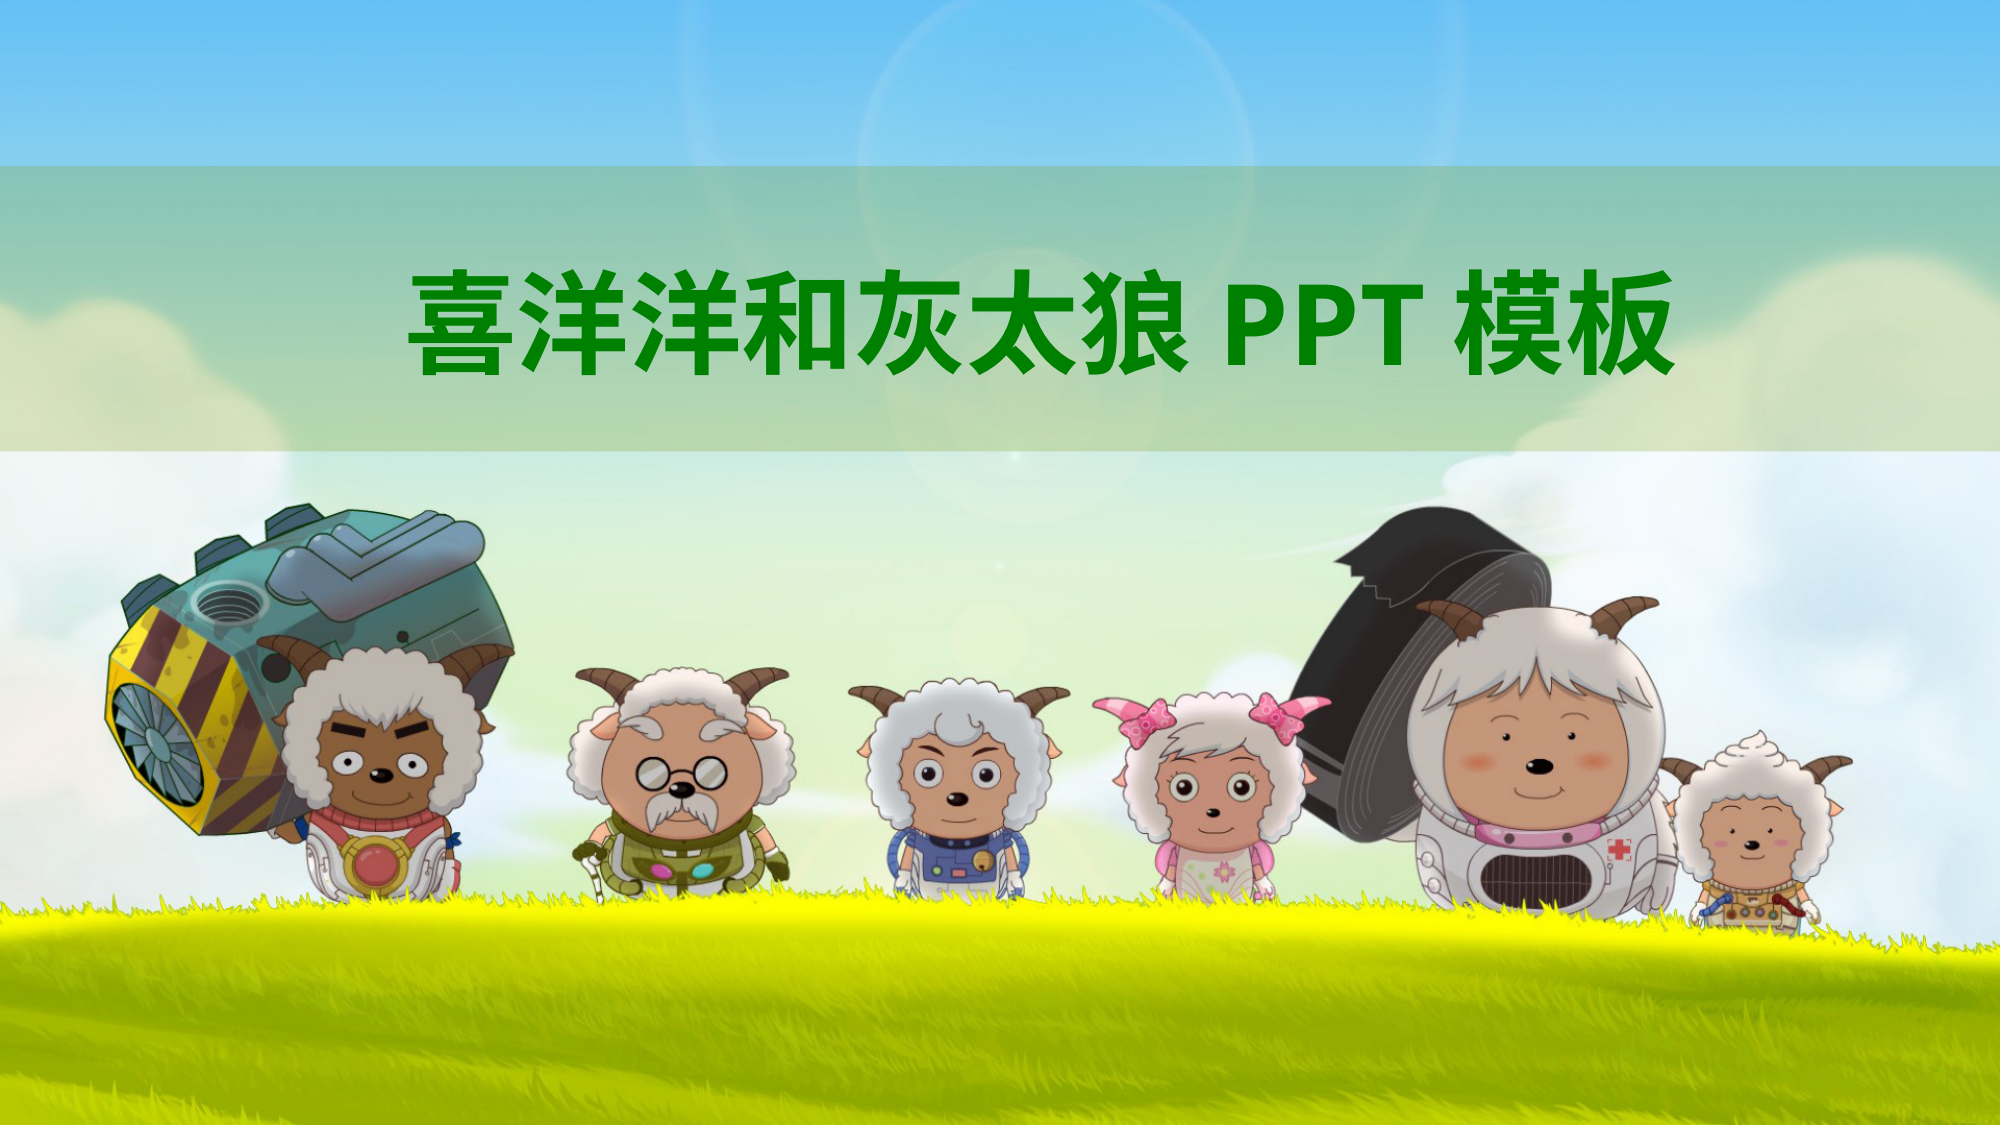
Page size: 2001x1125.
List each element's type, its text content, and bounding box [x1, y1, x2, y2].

picture [0, 0, 2000, 165]
text_box [0, 165, 2000, 453]
text_box 喜洋洋和灰太狼PPT模板 [389, 245, 1712, 396]
picture [0, 453, 2000, 1125]
